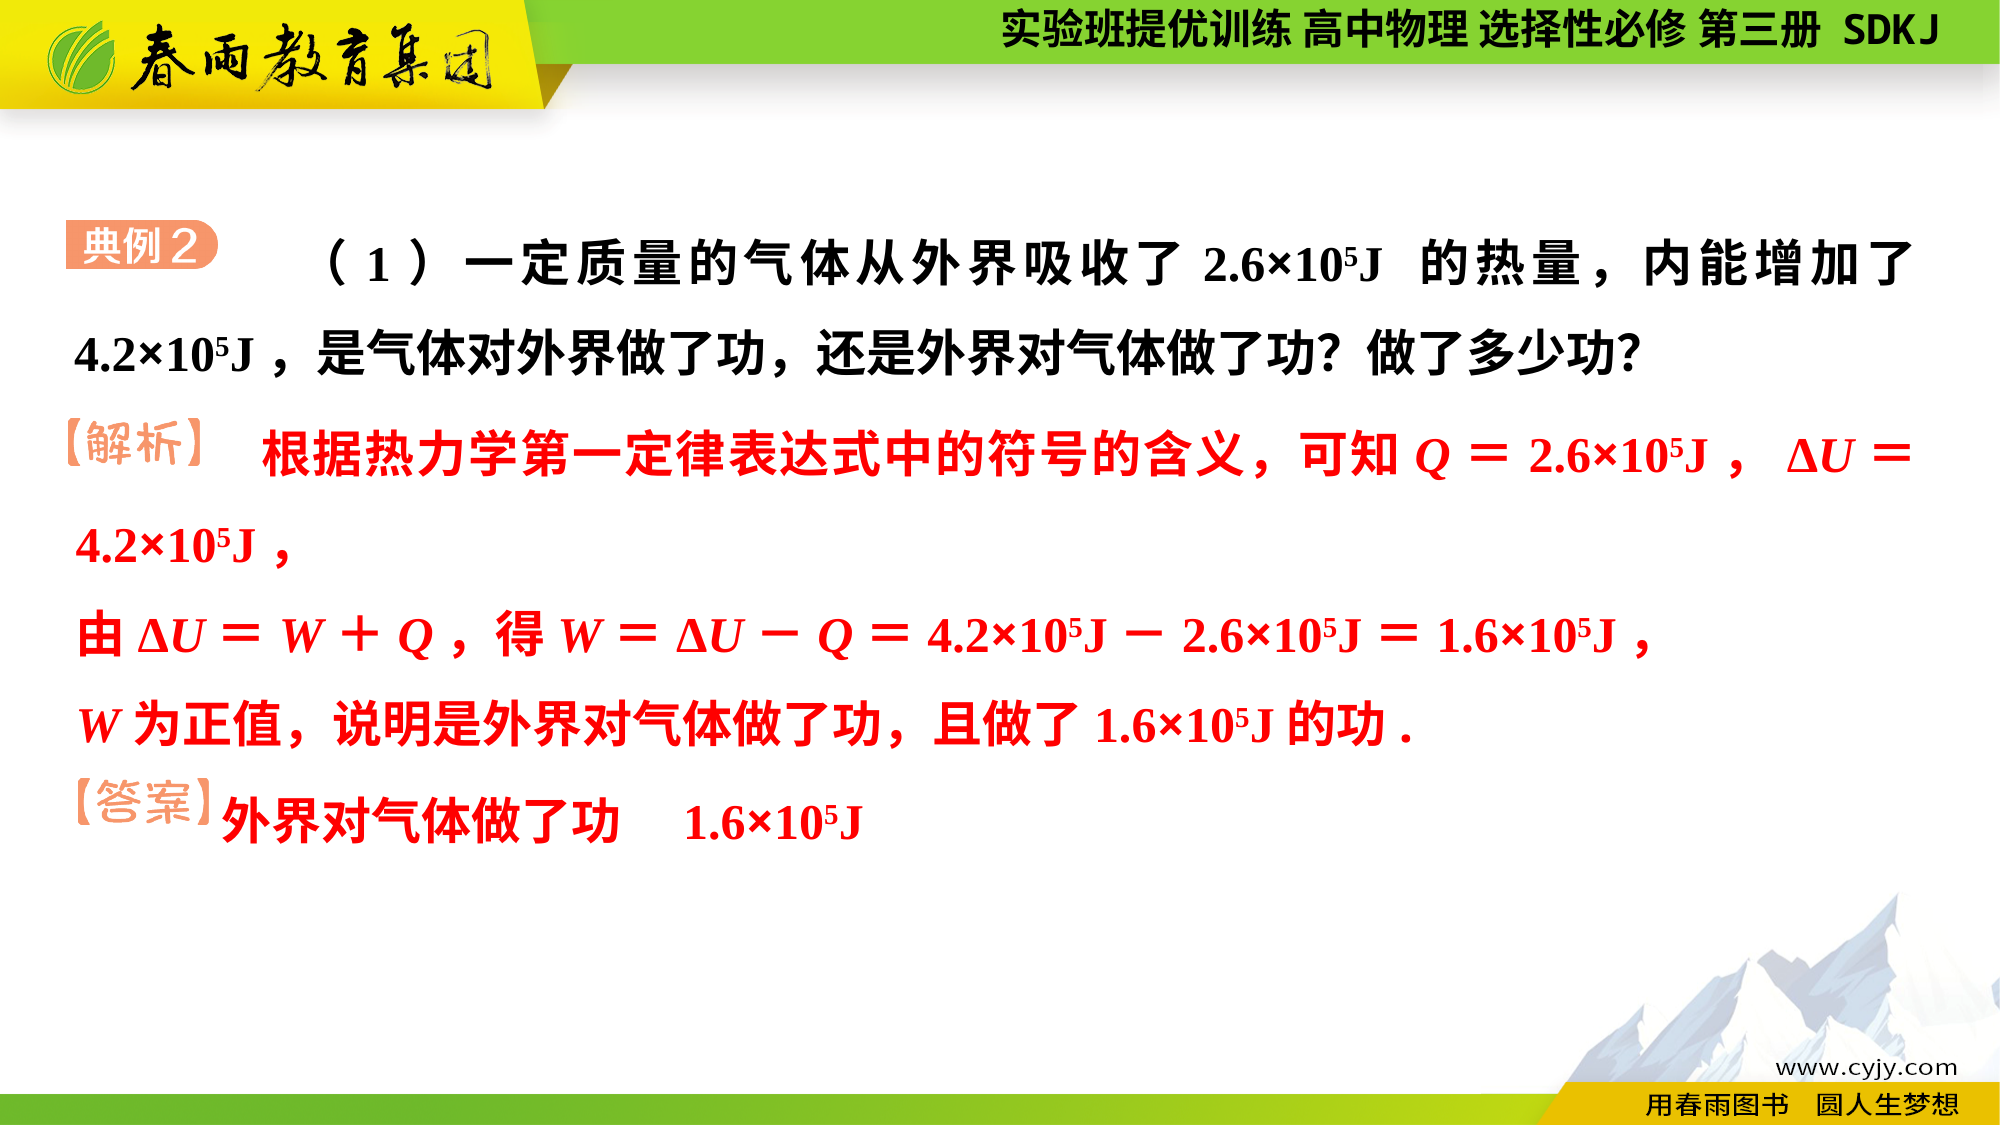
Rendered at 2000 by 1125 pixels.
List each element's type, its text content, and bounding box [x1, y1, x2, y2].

picture [0, 0, 2000, 1125]
list （1）一定质量的气体从外界吸收了2.6×105J 的热量，内能增加了4.2×105J，是气体对外界做了功，还是外界对气体做了功？做了多少功？ [59, 193, 1944, 391]
text_box 外界对气体做了功 1.6×105J [59, 751, 1944, 857]
text_box 根据热力学第一定律表达式中的符号的含义，可知Q＝2.6×105J，ΔU＝4.2×105J， 由ΔU＝W＋Q，得W＝ΔU－Q＝4.2×105J－2.6×105J＝1.6×105J， W为正值，说明是外界对气体做了功，且做了1.6×105J的功. [60, 384, 1945, 760]
